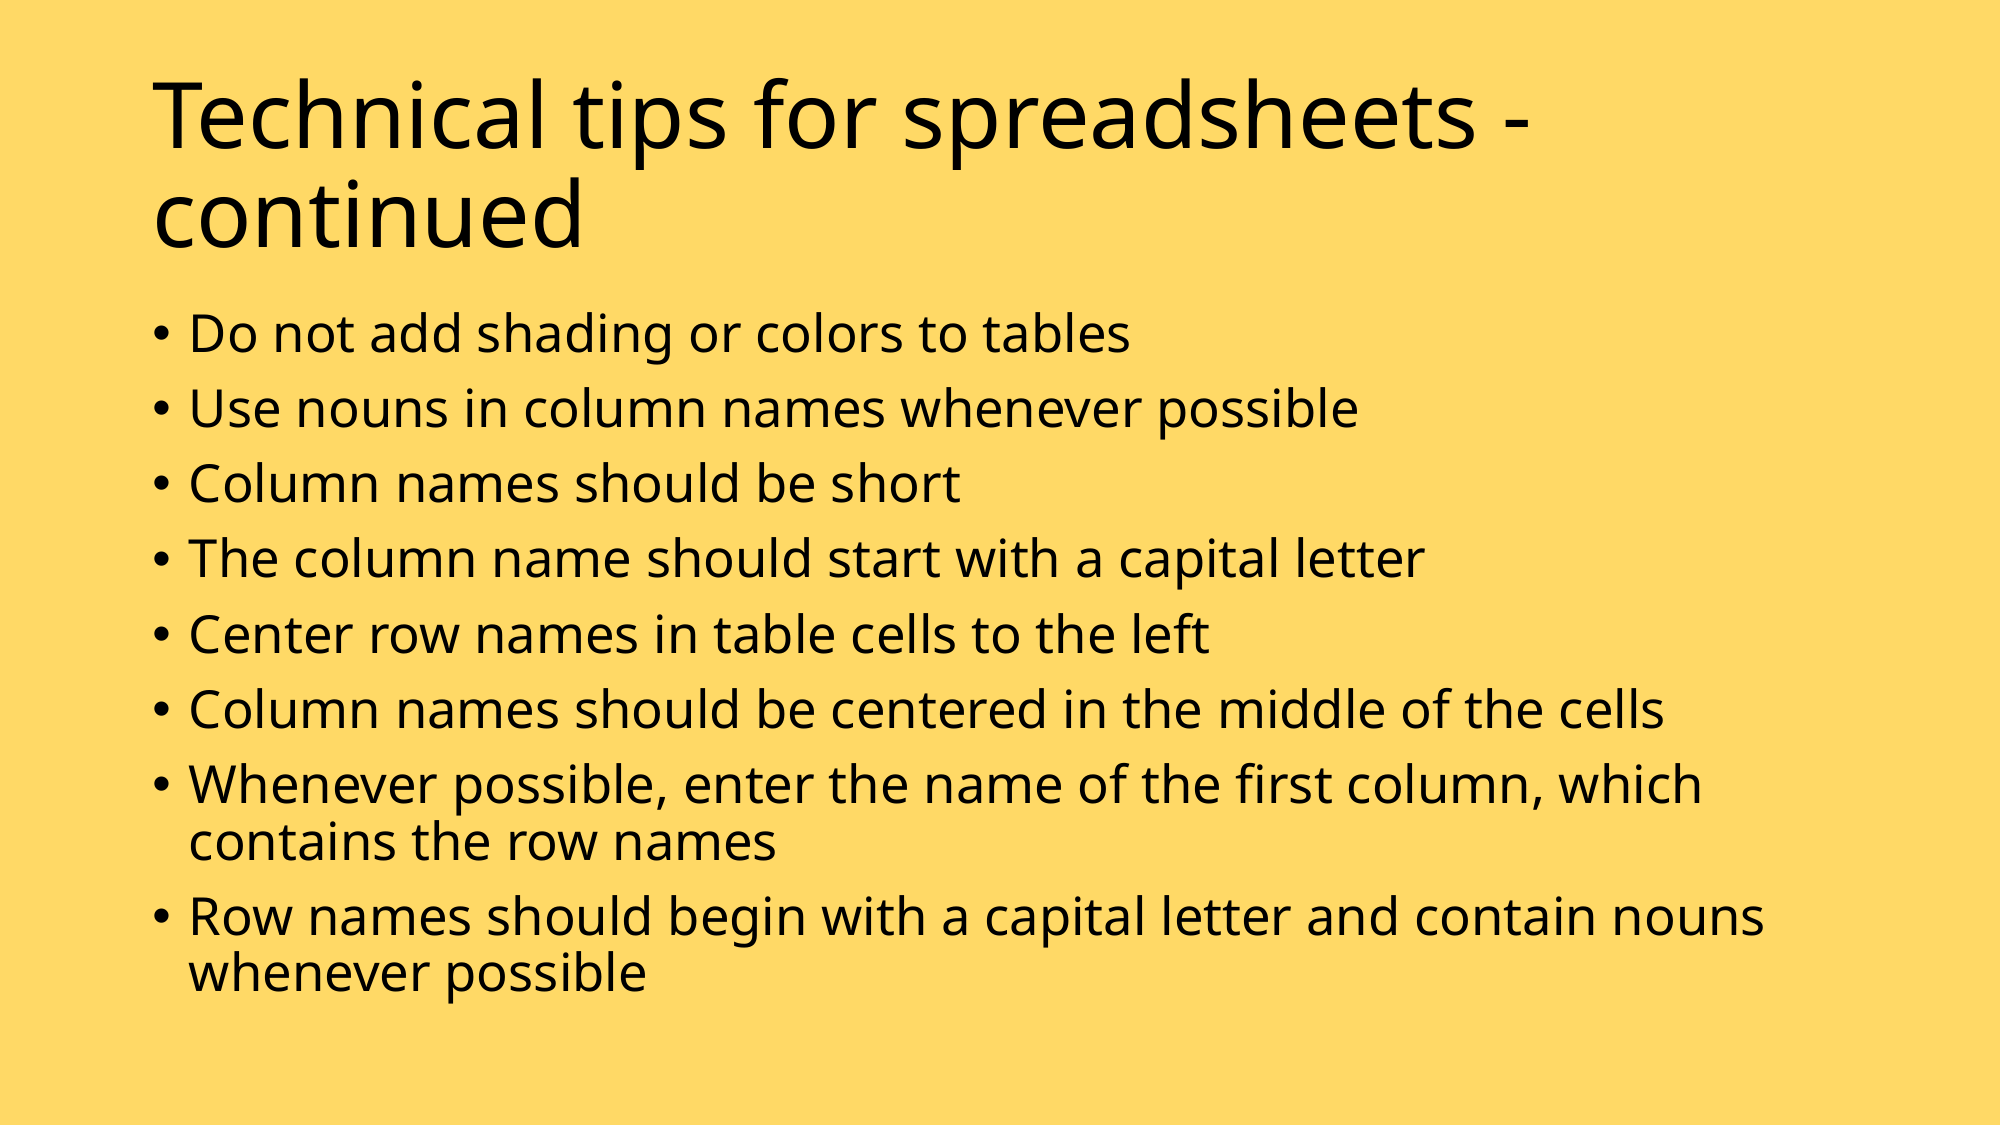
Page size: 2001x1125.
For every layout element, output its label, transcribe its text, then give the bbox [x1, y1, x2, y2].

title Technical tips for spreadsheets - continued [137, 59, 1863, 278]
list Do not add shading or colors to tables Use nouns in column names whenever possible Column names should be short The column name should start with a capital letter Center row names in table cells to the left Column names should be centered in the middle of the cells Whenever possible, enter the name of the first column, which contains the row names Row names should begin with a capital letter and contain nouns whenever possible [137, 299, 1863, 1014]
